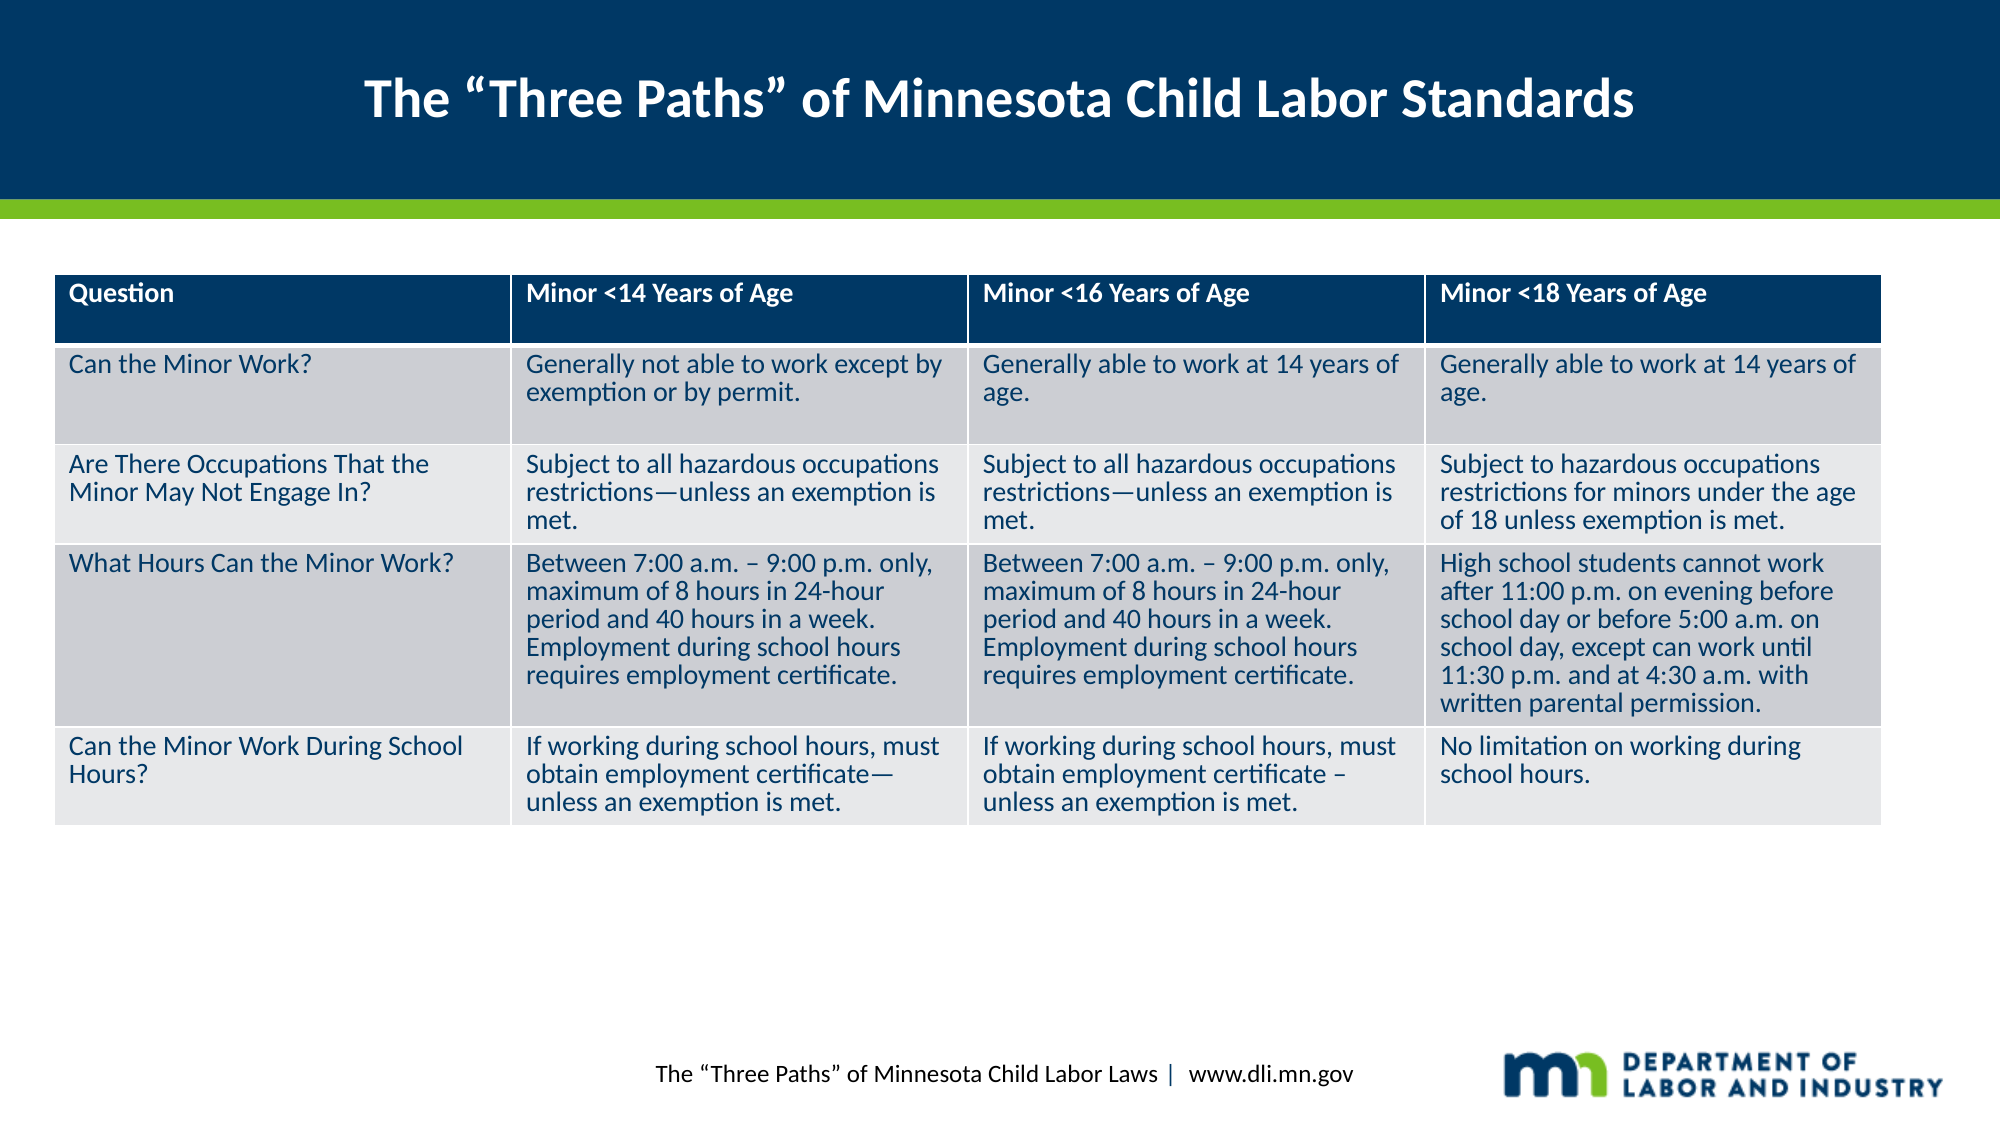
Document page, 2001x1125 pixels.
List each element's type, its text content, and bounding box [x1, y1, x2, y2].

table_cell If working during school hours, must obtain employment certificate—unless an exemption is met. [512, 728, 967, 825]
table_cell Subject to hazardous occupations restrictions for minors under the age of 18 unless exemption is met. [1426, 445, 1881, 543]
table_cell Subject to all hazardous occupations restrictions—unless an exemption is met. [512, 445, 967, 543]
table_cell Between 7:00 a.m. – 9:00 p.m. only, maximum of 8 hours in 24-hour period and 40 hours in a week. Employment during school hours requires employment certificate. [969, 545, 1424, 726]
title The “Three Paths” of Minnesota Child Labor Standards [0, 0, 2000, 200]
table_header Minor <14 Years of Age [512, 275, 967, 343]
footer The “Three Paths” of Minnesota Child Labor Laws | www.dli.mn.gov [541, 1042, 1459, 1103]
table_cell What Hours Can the Minor Work? [55, 545, 510, 726]
table_cell Generally able to work at 14 years of age. [969, 348, 1424, 444]
table_cell High school students cannot work after 11:00 p.m. on evening before school day or before 5:00 a.m. on school day, except can work until 11:30 p.m. and at 4:30 a.m. with written parental permission. [1426, 545, 1881, 726]
table_cell Can the Minor Work During School Hours? [55, 728, 510, 825]
table_cell Between 7:00 a.m. – 9:00 p.m. only, maximum of 8 hours in 24-hour period and 40 hours in a week. Employment during school hours requires employment certificate. [512, 545, 967, 726]
picture [1488, 1027, 1963, 1124]
table_cell Generally not able to work except by exemption or by permit. [512, 348, 967, 444]
table_cell Generally able to work at 14 years of age. [1426, 348, 1881, 444]
table_header Minor <16 Years of Age [969, 275, 1424, 343]
table_header Question [55, 275, 510, 343]
table_cell If working during school hours, must obtain employment certificate – unless an exemption is met. [969, 728, 1424, 825]
table_cell No limitation on working during school hours. [1426, 728, 1881, 825]
table_header Minor <18 Years of Age [1426, 275, 1881, 343]
table_cell Subject to all hazardous occupations restrictions—unless an exemption is met. [969, 445, 1424, 543]
table_cell Are There Occupations That the Minor May Not Engage In? [55, 445, 510, 543]
table_cell Can the Minor Work? [55, 348, 510, 444]
